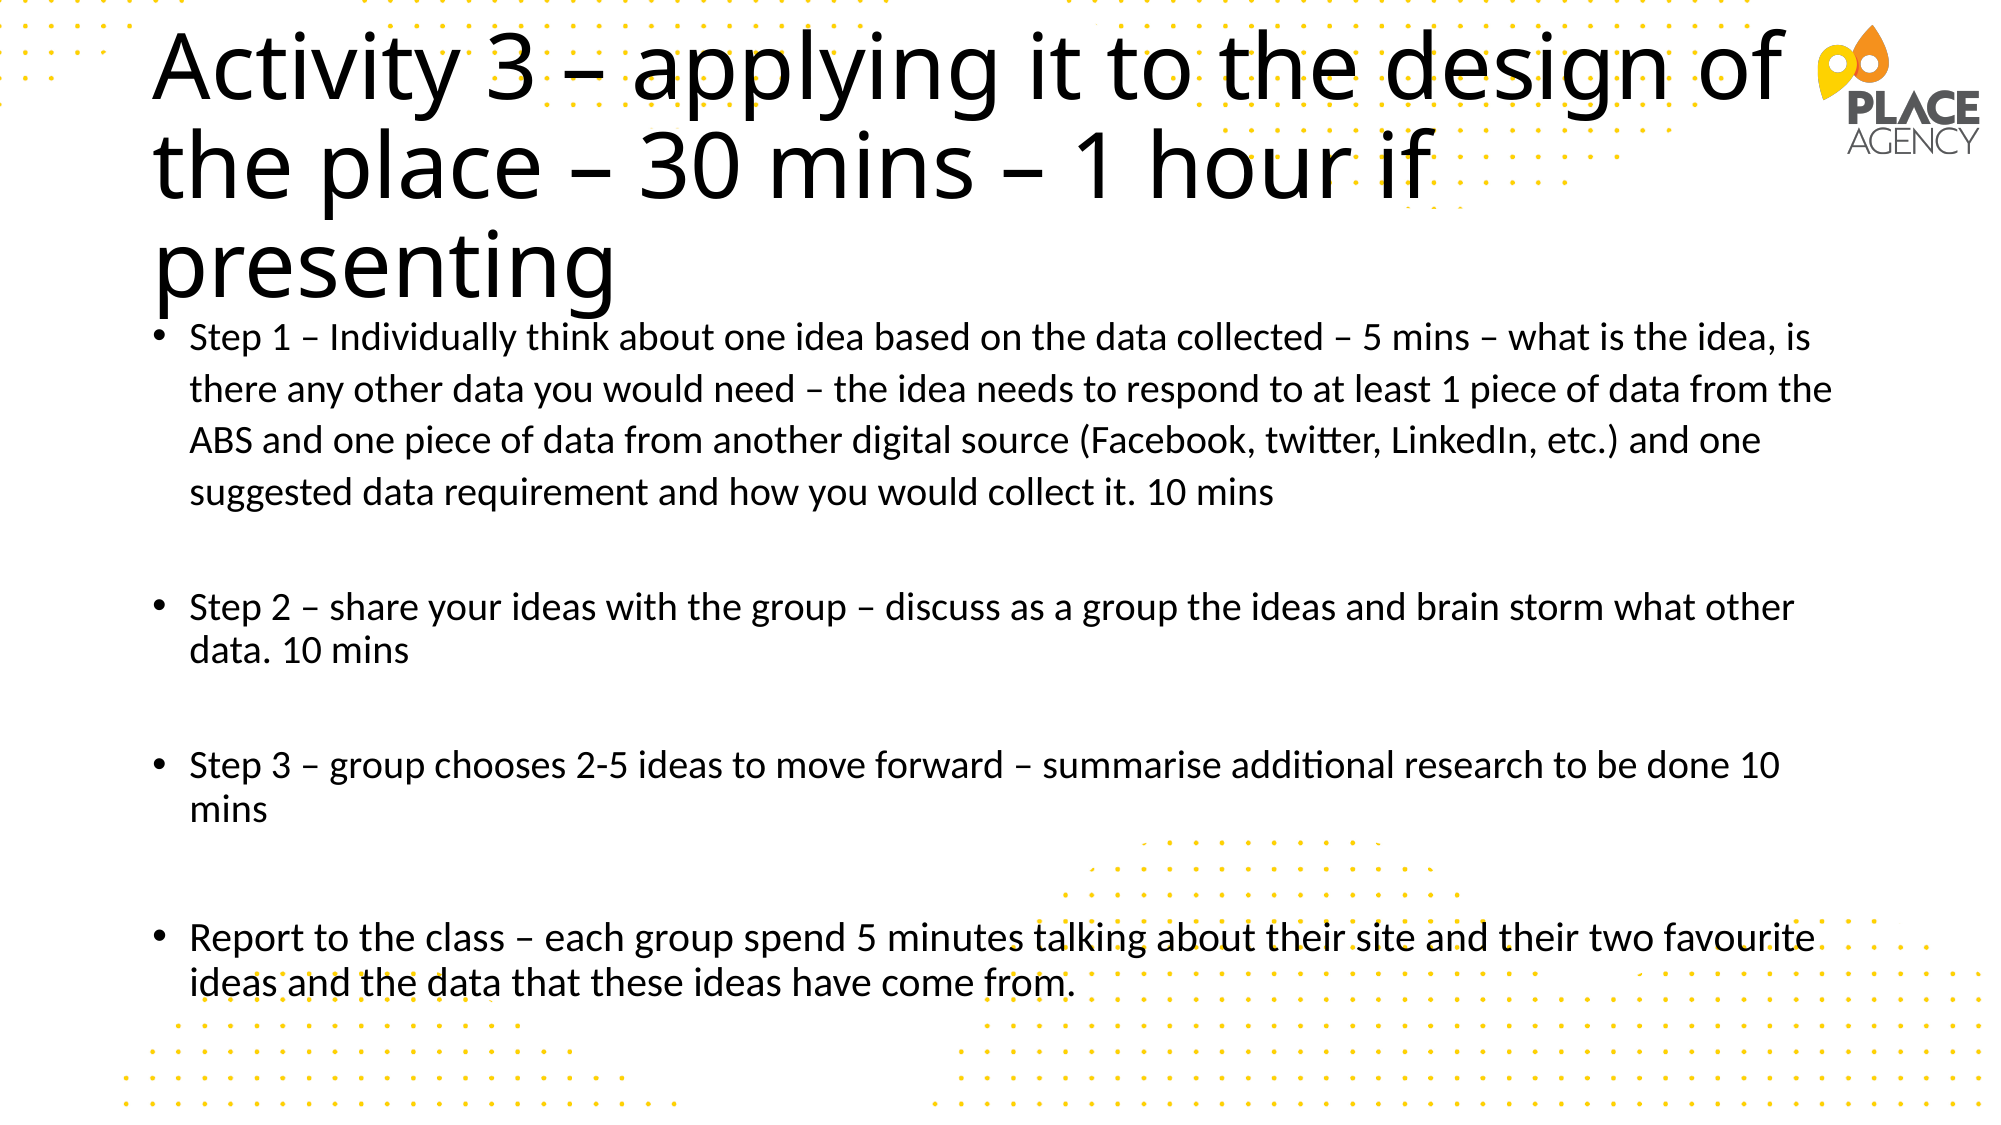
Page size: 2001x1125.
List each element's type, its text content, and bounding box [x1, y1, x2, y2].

picture [0, 0, 2000, 1125]
title Activity 3 – applying it to the design of the place – 30 mins – 1 hour if presenting [137, 59, 1863, 278]
list Step 1 – Individually think about one idea based on the data collected – 5 mins – what is the idea, is there any other data you would need – the idea needs to respond to at least 1 piece of data from the ABS and one piece of data from another digital source (Facebook, twitter, LinkedIn, etc.) and one suggested data requirement and how you would collect it. 10 mins Step 2 – share your ideas with the group – discuss as a group the ideas and brain storm what other data. 10 mins Step 3 – group chooses 2-5 ideas to move forward – summarise additional research to be done 10 mins Report to the class – each group spend 5 minutes talking about their site and their two favourite ideas and the data that these ideas have come from. [137, 299, 1863, 1014]
